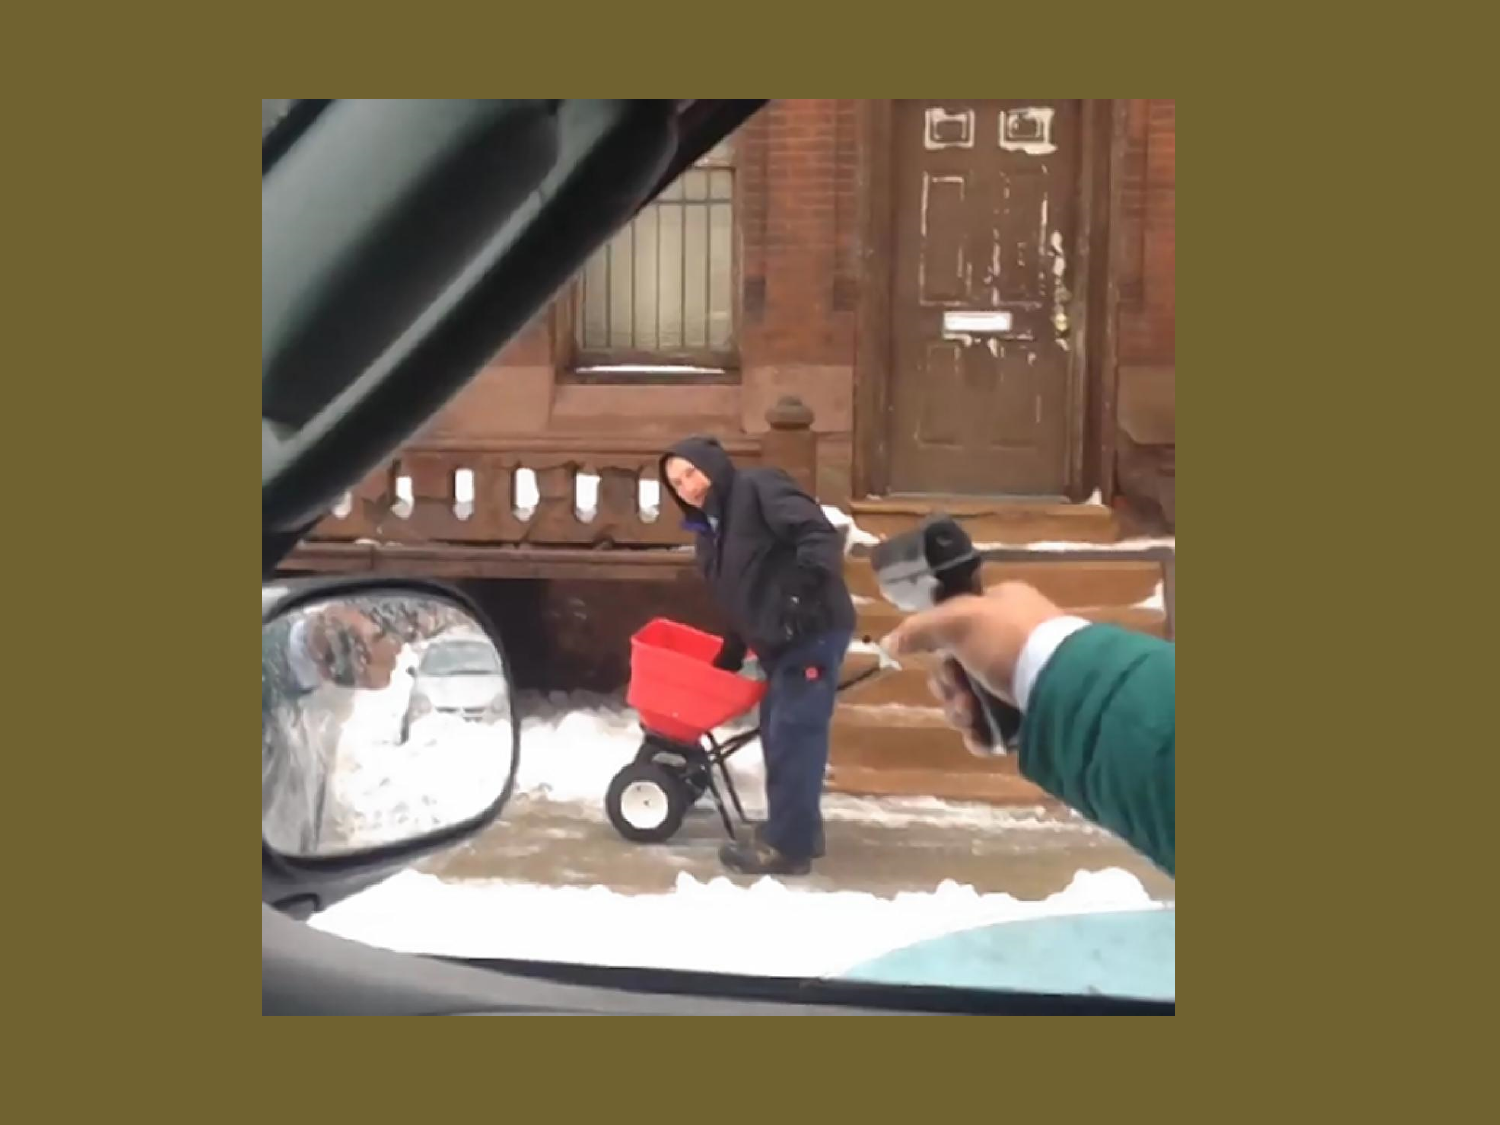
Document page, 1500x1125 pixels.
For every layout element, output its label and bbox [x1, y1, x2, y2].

picture [262, 99, 1176, 1016]
